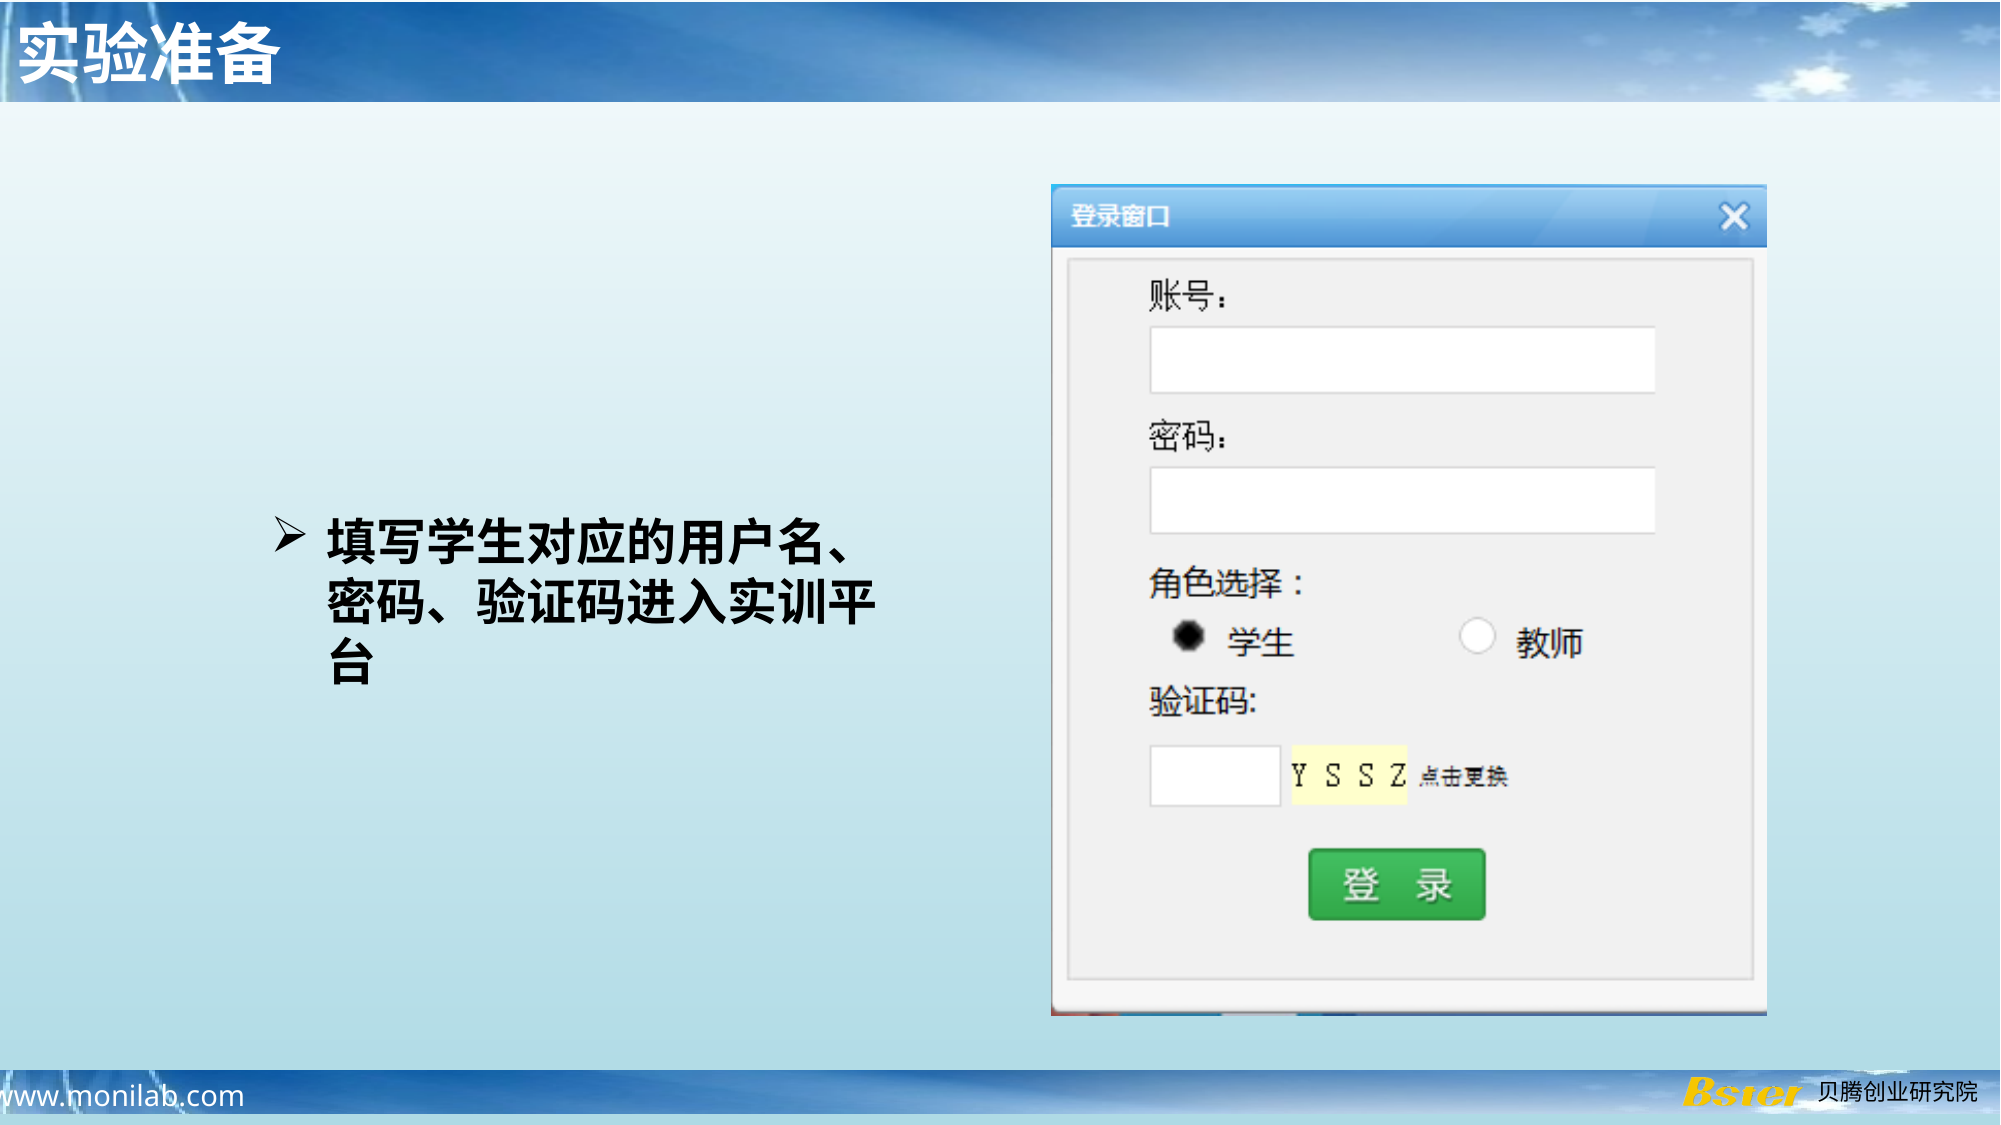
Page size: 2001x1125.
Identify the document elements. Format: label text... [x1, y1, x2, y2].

picture [1050, 184, 1767, 1016]
text_box 实验准备 [0, 1, 414, 102]
text_box 填写学生对应的用户名、密码、验证码进入实训平台 [255, 503, 894, 699]
picture [0, 1070, 2000, 1114]
picture [414, 2, 2000, 102]
